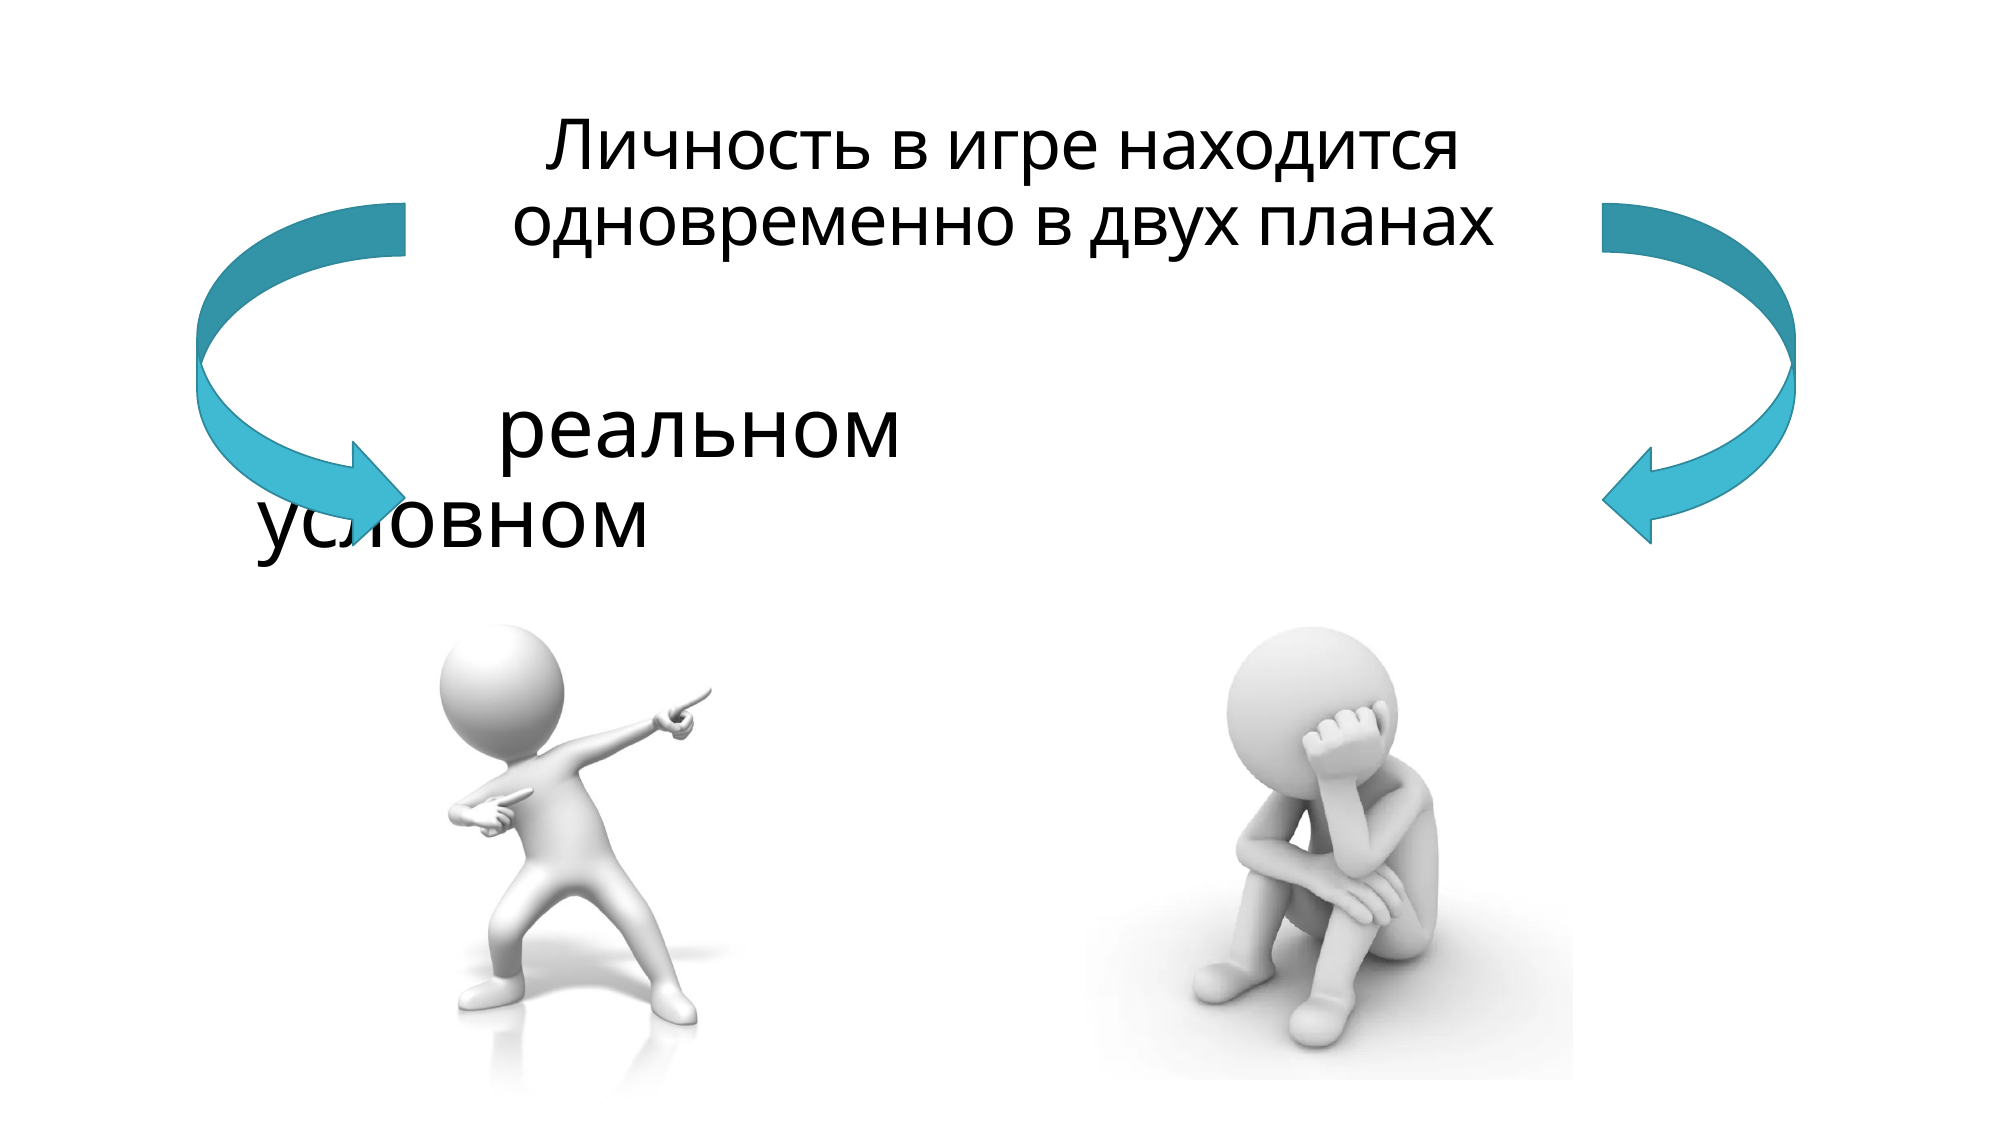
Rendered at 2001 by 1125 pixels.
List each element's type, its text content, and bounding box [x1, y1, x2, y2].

list реальном условном [242, 310, 1835, 642]
picture [1084, 591, 1573, 1080]
text_box [196, 202, 406, 547]
text_box [1601, 202, 1796, 545]
picture [404, 591, 748, 1114]
title Личность в игре находится одновременно в двух планах [412, 100, 1596, 269]
